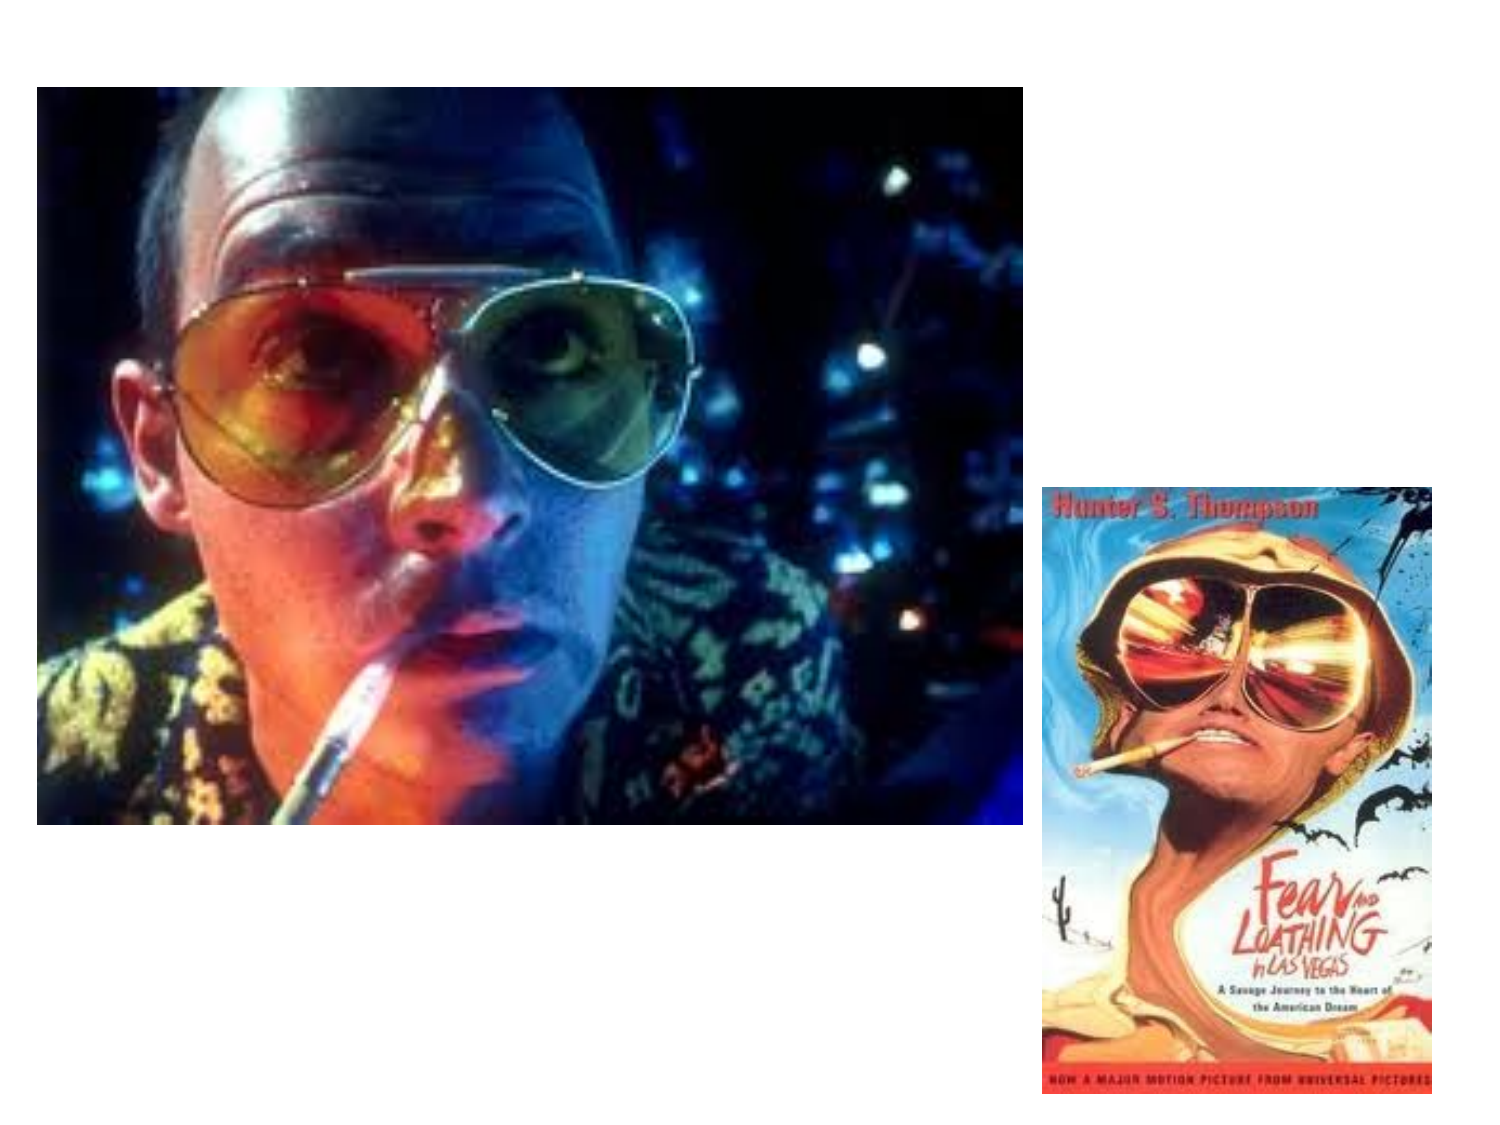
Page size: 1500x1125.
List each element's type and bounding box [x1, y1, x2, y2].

list [37, 87, 1023, 826]
picture [1042, 487, 1432, 1094]
